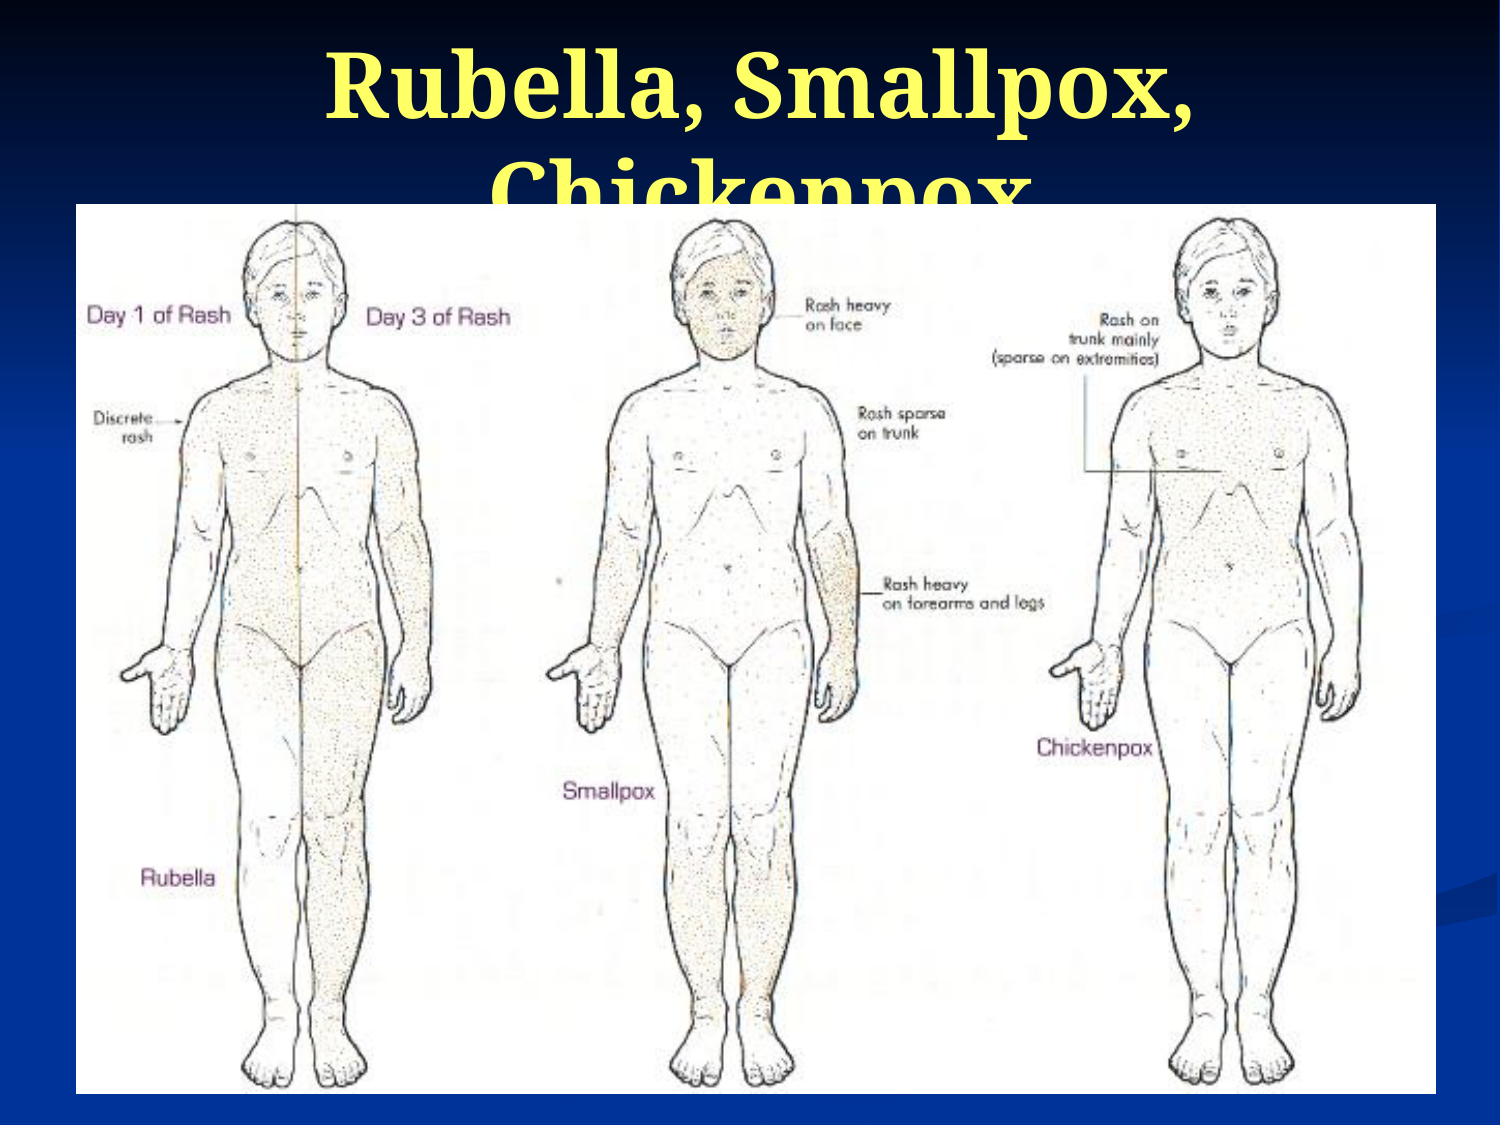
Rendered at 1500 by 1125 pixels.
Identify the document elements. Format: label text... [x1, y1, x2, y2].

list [76, 204, 1436, 1095]
title Rubella, Smallpox, Chickenpox [135, 42, 1388, 203]
